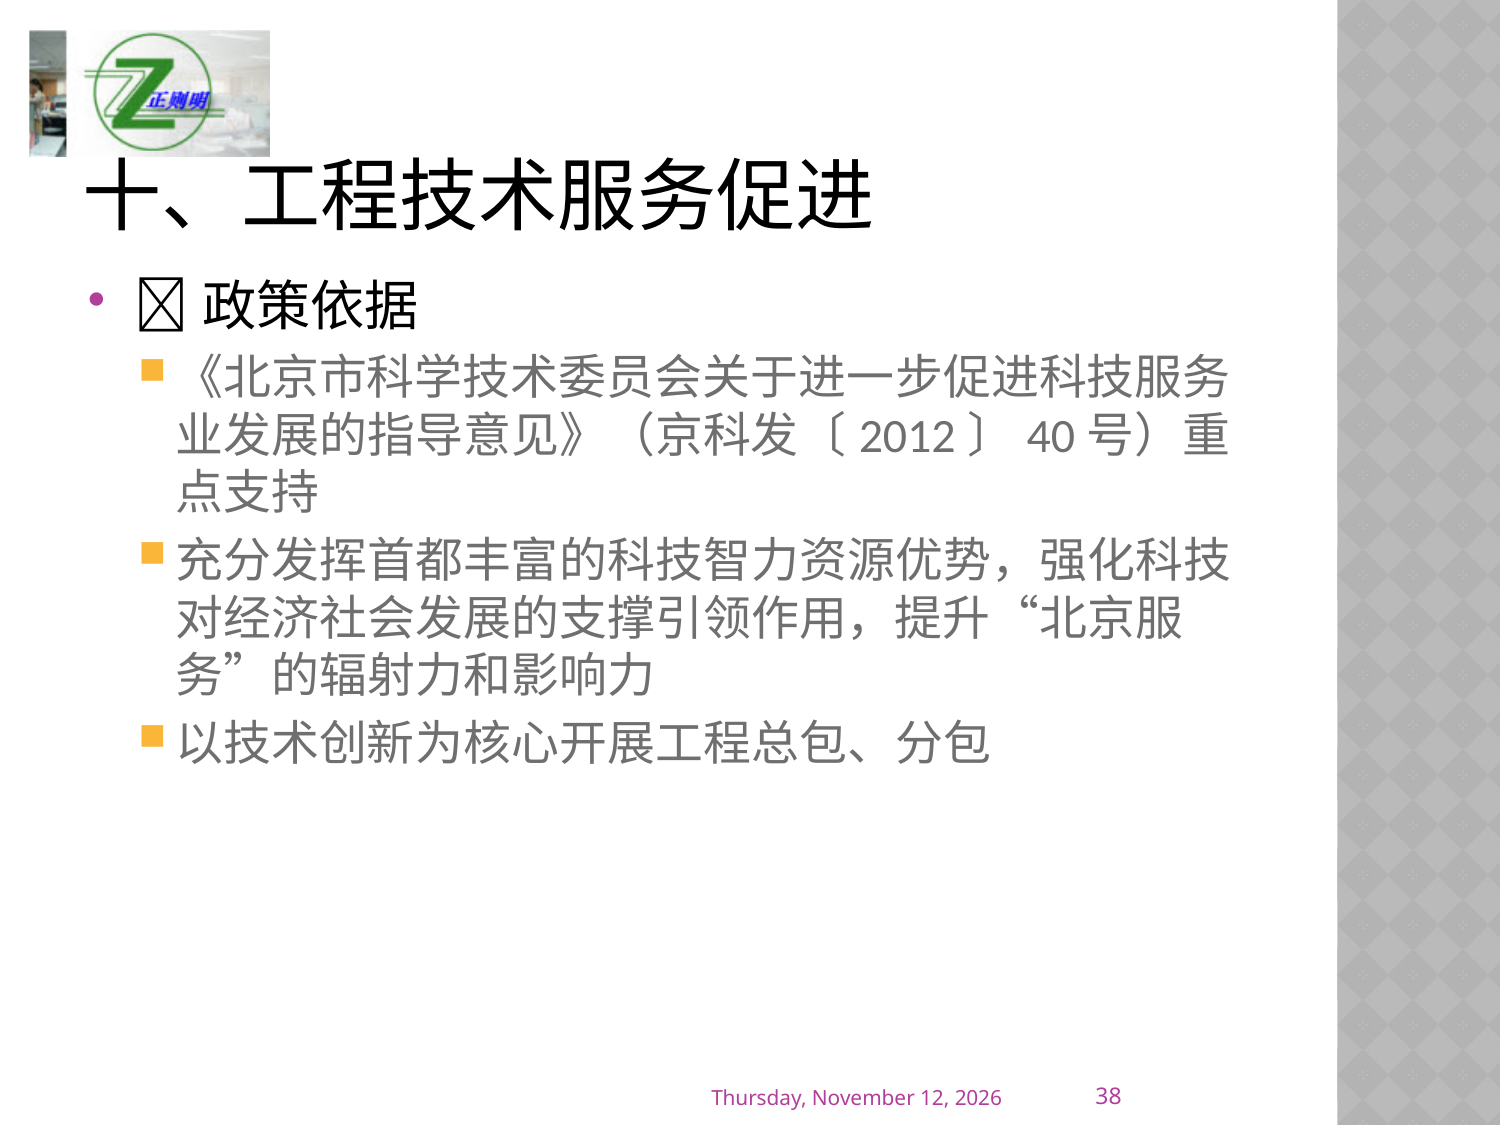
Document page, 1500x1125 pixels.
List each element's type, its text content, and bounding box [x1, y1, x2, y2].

list 政策依据 《北京市科学技术委员会关于进一步促进科技服务业发展的指导意见》（京科发〔2012〕40号）重点支持 充分发挥首都丰富的科技智力资源优势，强化科技对经济社会发展的支撑引领作用，提升“北京服务”的辐射力和影响力 以技术创新为核心开展工程总包、分包 [75, 264, 1263, 1059]
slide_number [696, 1075, 1025, 1113]
slide_number 38 [1025, 1075, 1122, 1113]
picture [29, 30, 270, 157]
title 十、工程技术服务促进 [75, 52, 1263, 240]
